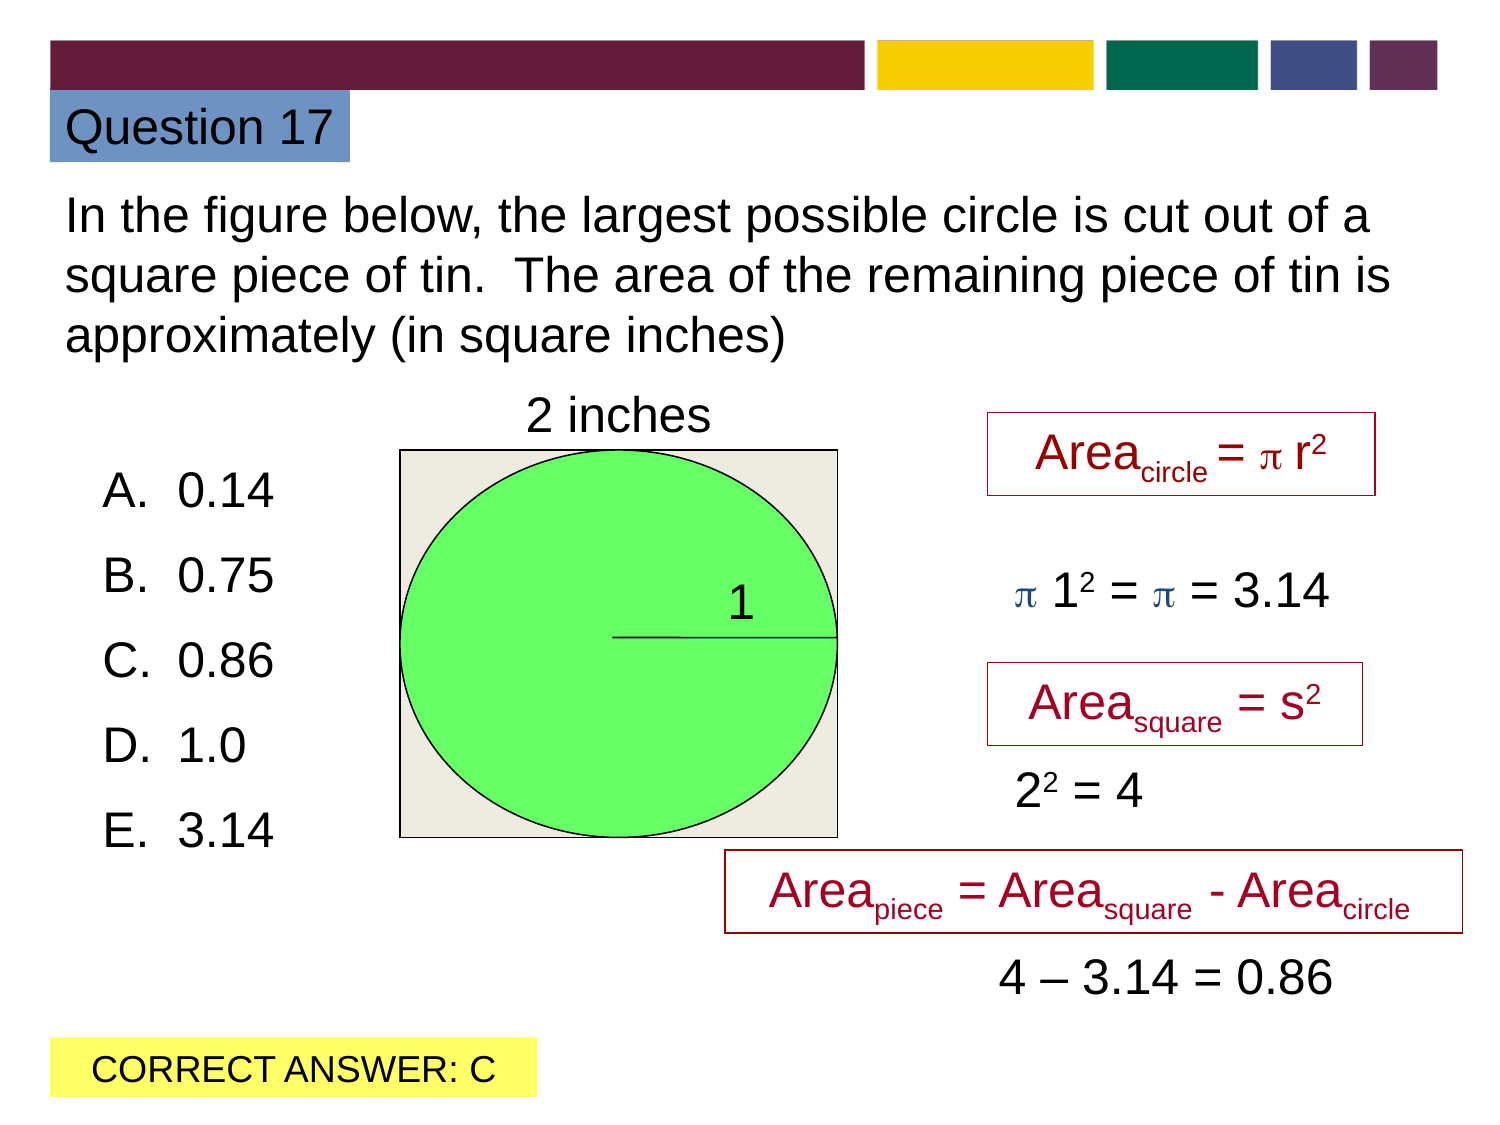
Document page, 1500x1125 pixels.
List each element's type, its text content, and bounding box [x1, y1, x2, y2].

text_box 4 – 3.14 = 0.86 [900, 937, 1400, 1013]
text_box 22 = 4 [999, 749, 1363, 825]
text_box In the figure below, the largest possible circle is cut out of a square piece of tin. The area of the remaining piece of tin is approximately (in square inches) [50, 174, 1425, 370]
text_box [634, 656, 838, 838]
text_box CORRECT ANSWER: C [50, 1037, 538, 1098]
picture [37, 24, 1438, 90]
text_box 2 inches [399, 374, 838, 450]
text_box Areacircle =  r2 [987, 412, 1375, 496]
text_box [642, 450, 838, 632]
text_box Areasquare = s2 [987, 662, 1363, 746]
text_box [399, 649, 603, 838]
text_box 1 [712, 562, 788, 638]
text_box [399, 450, 838, 838]
text_box  12 =  = 3.14 [999, 549, 1388, 625]
text_box 0.14 0.75 0.86 1.0 3.14 [87, 449, 313, 865]
text_box Question 17 [49, 98, 350, 163]
text_box Areapiece = Areasquare - Areacircle [724, 849, 1463, 933]
text_box [399, 450, 595, 638]
